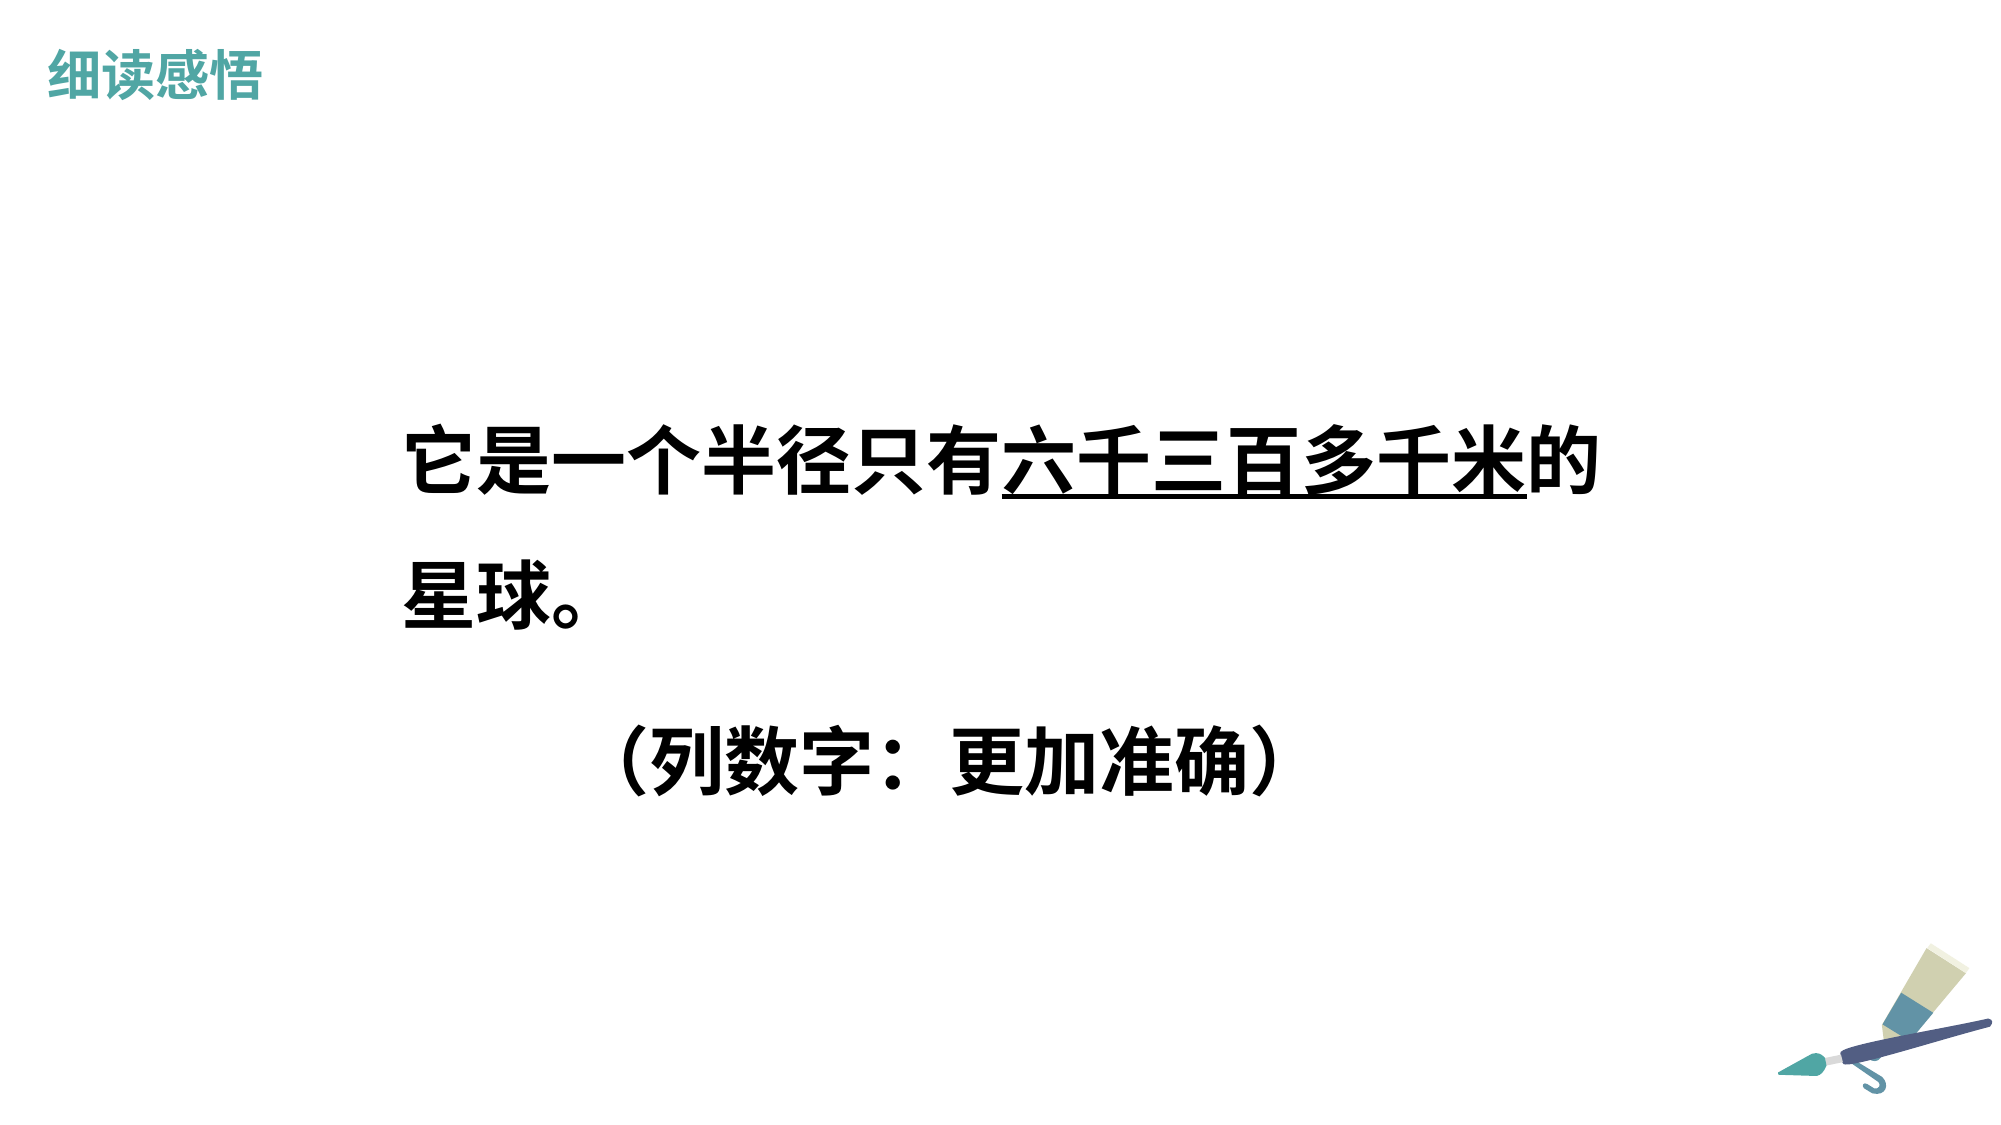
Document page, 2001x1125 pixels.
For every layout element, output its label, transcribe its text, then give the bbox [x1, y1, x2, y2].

text_box （列数字：更加准确） [559, 707, 1399, 812]
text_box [1811, 945, 1974, 1125]
text_box 细读感悟 [32, 33, 347, 114]
text_box 它是一个半径只有六千三百多千米的星球。 [386, 360, 1652, 646]
